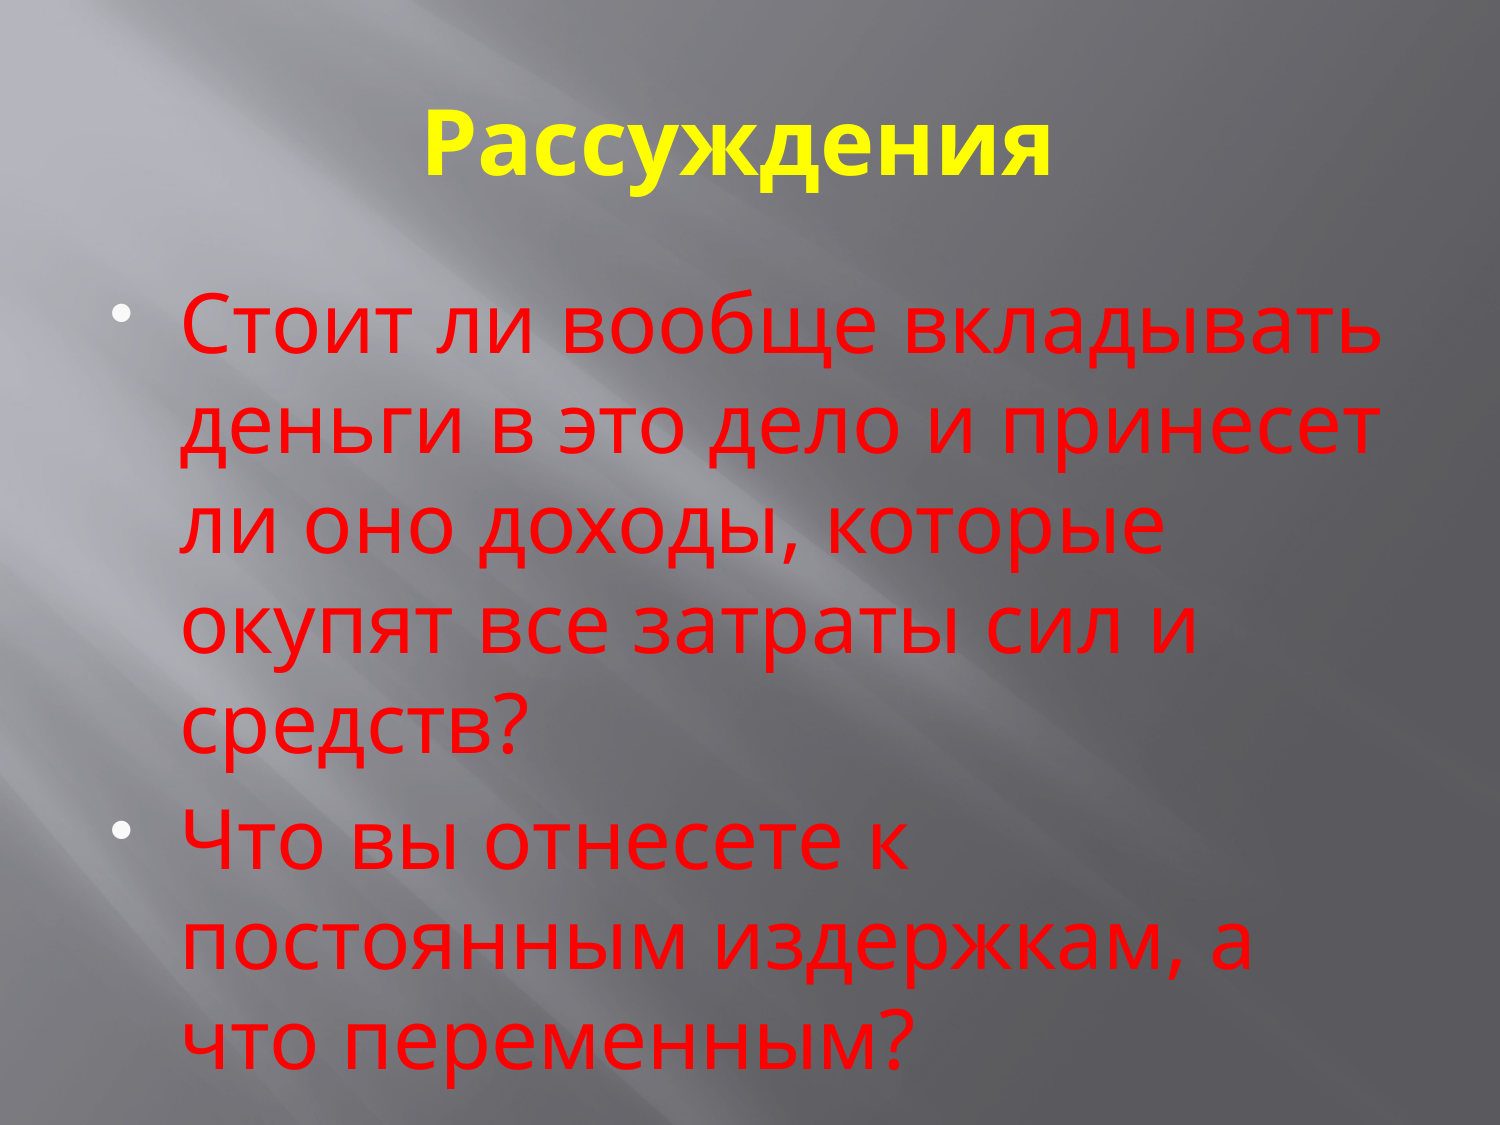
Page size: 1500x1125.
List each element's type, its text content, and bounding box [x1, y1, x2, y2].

title Рассуждения [75, 45, 1425, 233]
list Стоит ли вообще вкладывать деньги в это дело и принесет ли оно доходы, которые окупят все затраты сил и средств? Что вы отнесете к постоянным издержкам, а что переменным? [75, 262, 1425, 1035]
